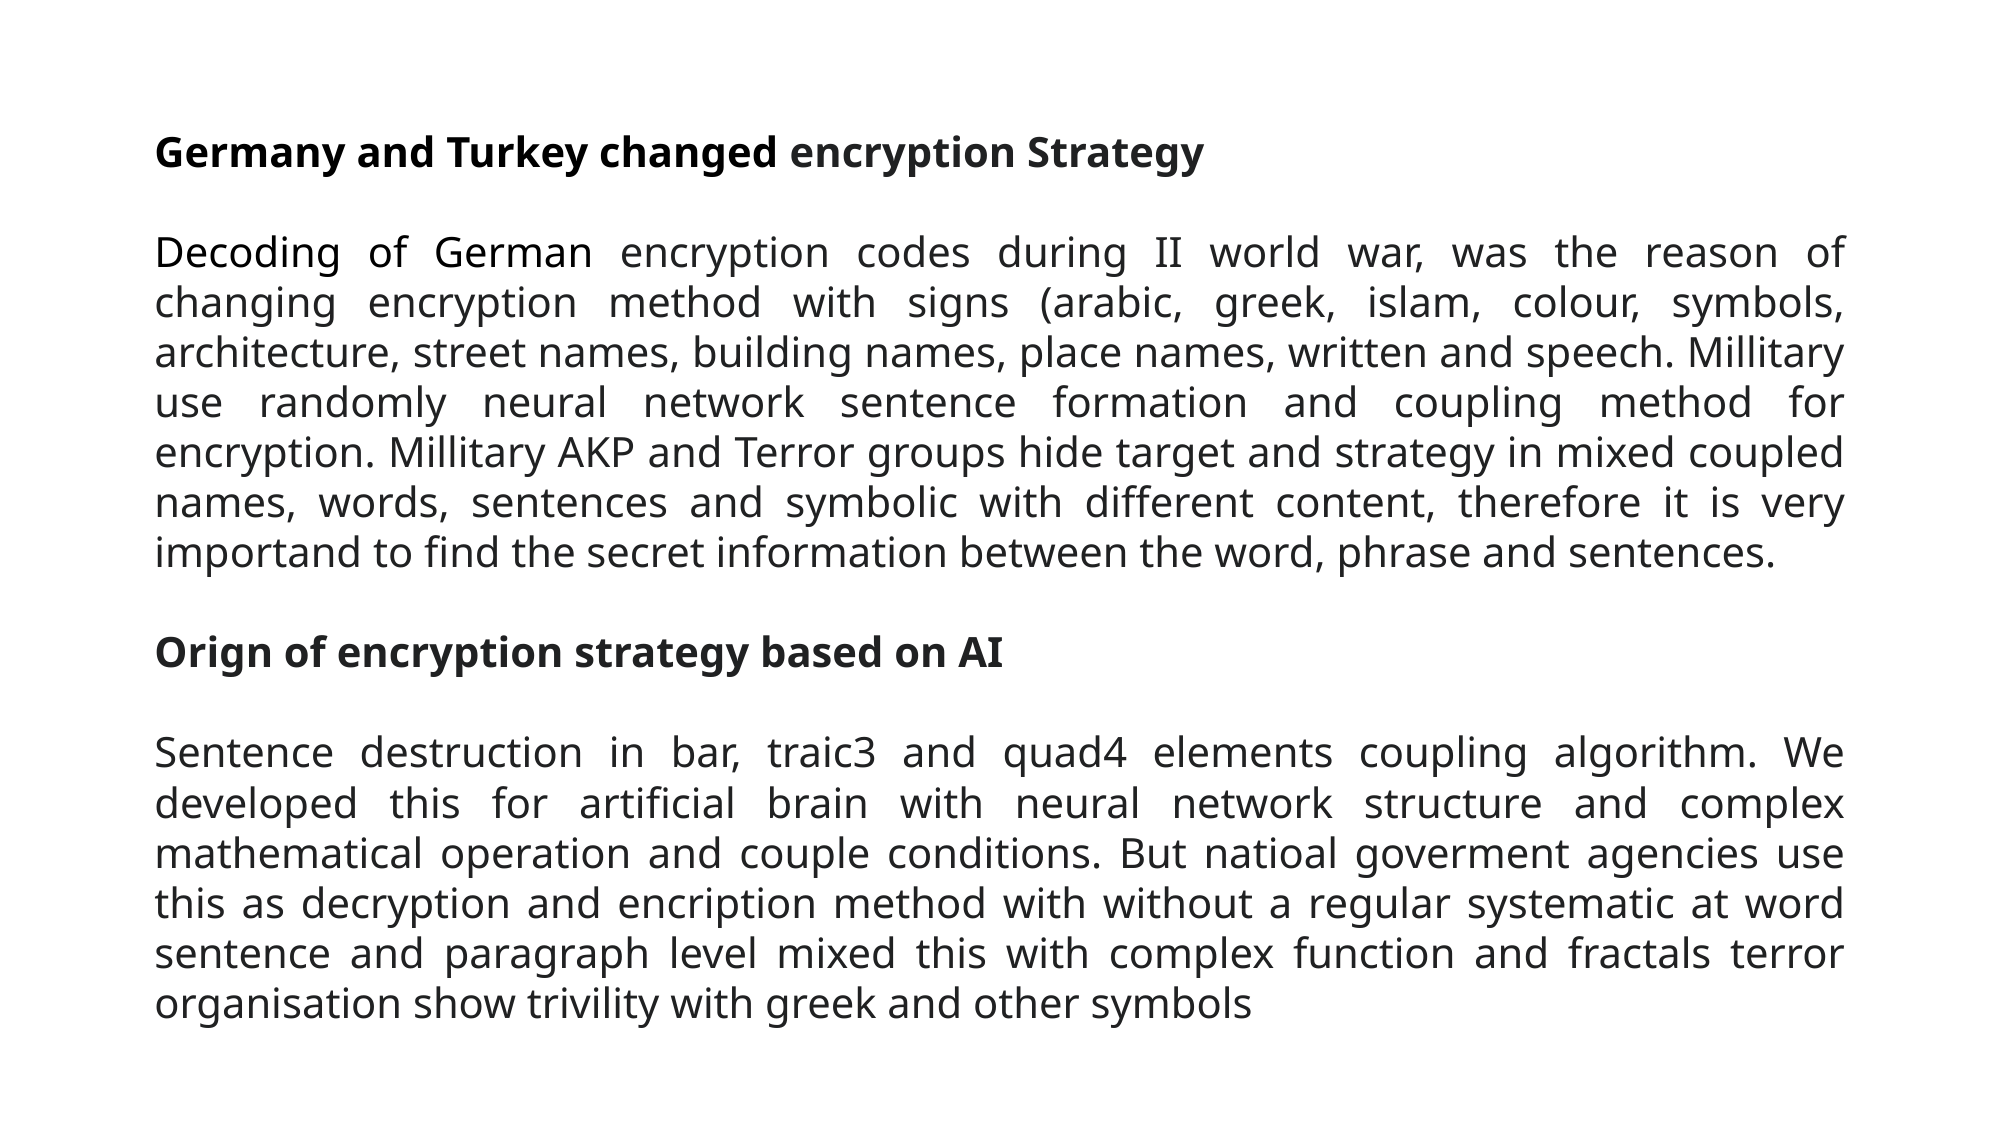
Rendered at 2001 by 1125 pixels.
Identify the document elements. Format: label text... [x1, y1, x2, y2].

text_box Germany and Turkey changed encryption Strategy Decoding of German encryption codes during II world war, was the reason of changing encryption method with signs (arabic, greek, islam, colour, symbols, architecture, street names, building names, place names, written and speech. Millitary use randomly neural network sentence formation and coupling method for encryption. Millitary AKP and Terror groups hide target and strategy in mixed coupled names, words, sentences and symbolic with different content, therefore it is very importand to find the secret information between the word, phrase and sentences. Orign of encryption strategy based on AI Sentence destruction in bar, traic3 and quad4 elements coupling algorithm. We developed this for artificial brain with neural network structure and complex mathematical operation and couple conditions. But natioal goverment agencies use this as decryption and encription method with without a regular systematic at word sentence and paragraph level mixed this with complex function and fractals terror organisation show trivility with greek and other symbols [139, 118, 1861, 1034]
